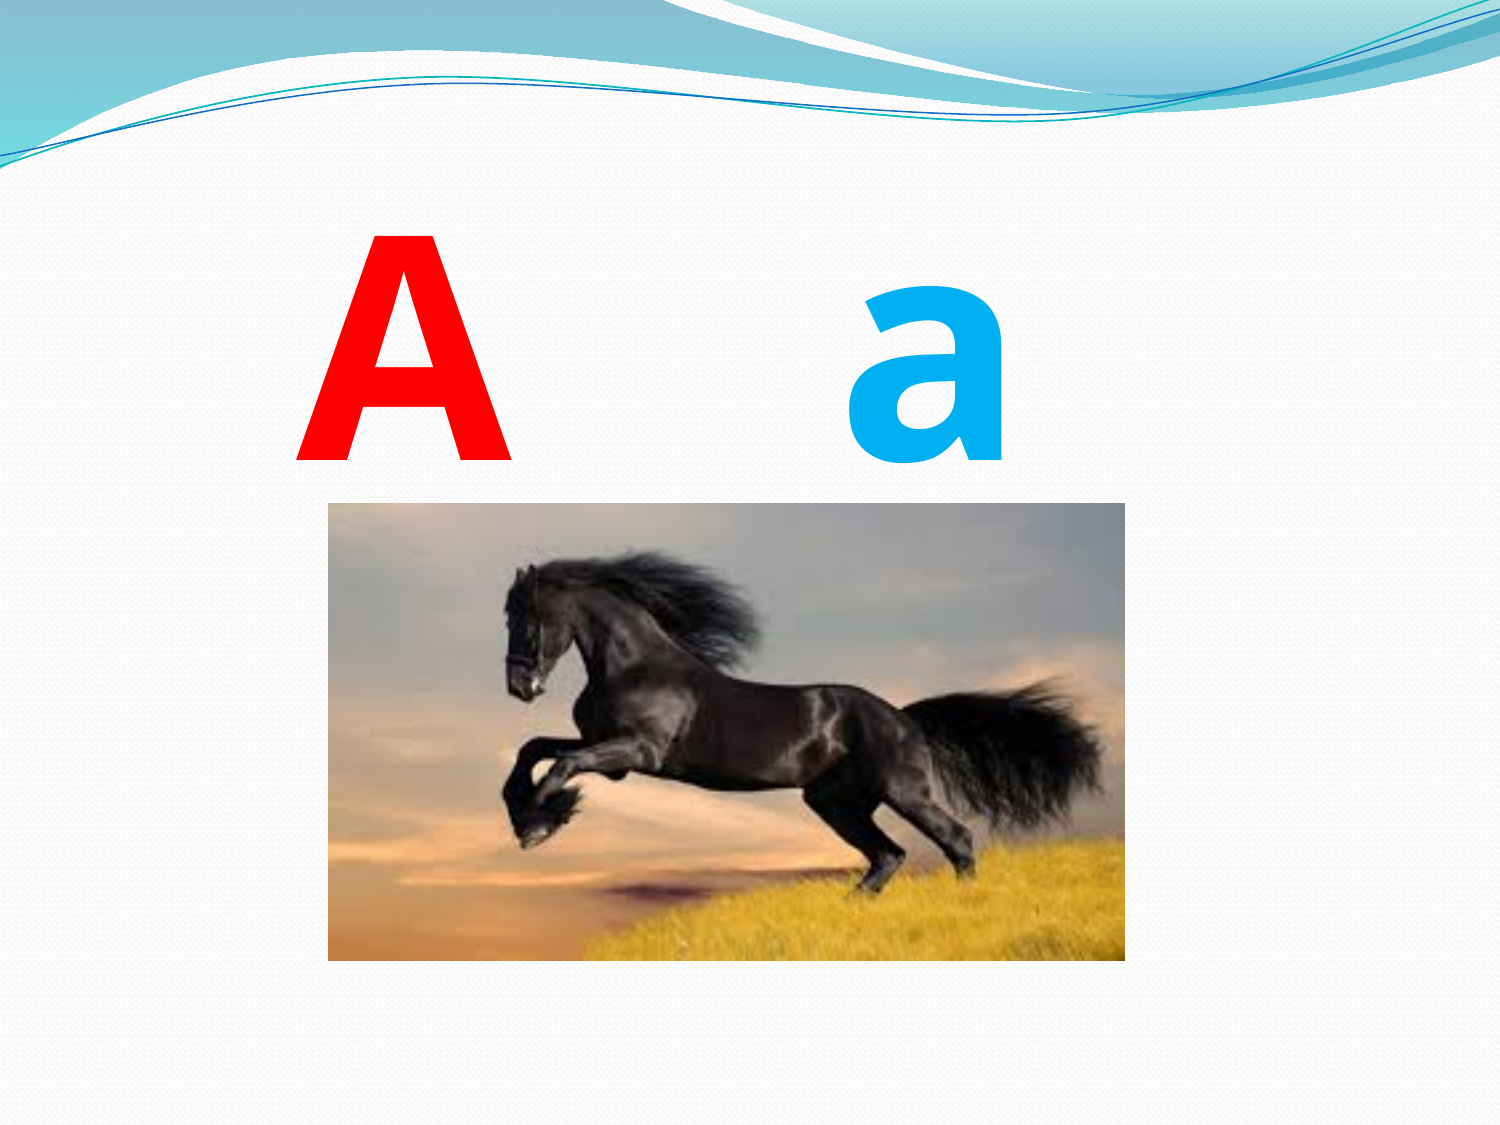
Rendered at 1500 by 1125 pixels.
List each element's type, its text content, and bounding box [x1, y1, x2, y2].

text_box A a [281, 140, 1207, 531]
picture [327, 503, 1126, 962]
